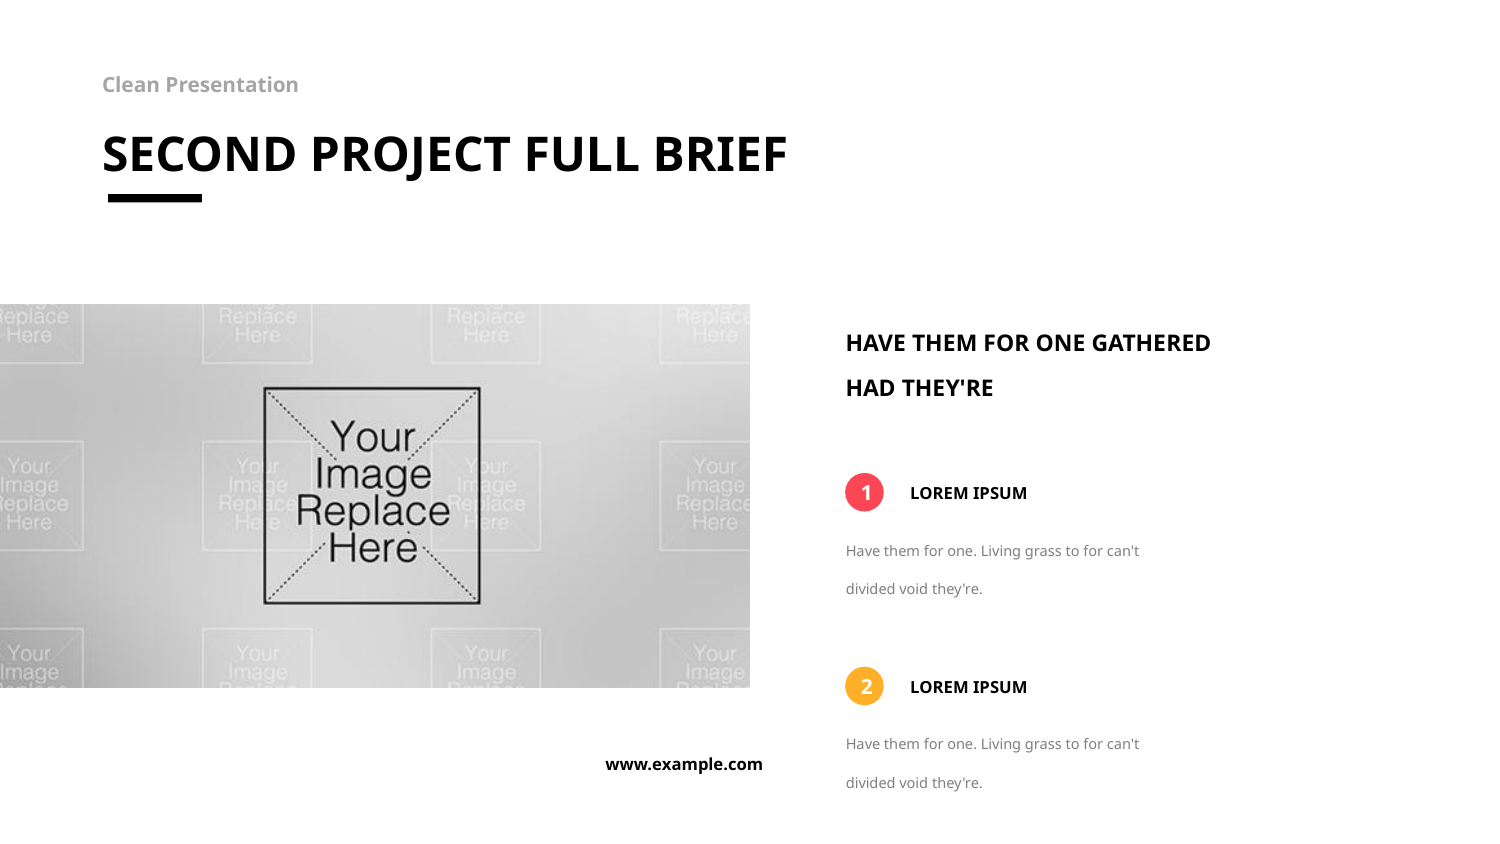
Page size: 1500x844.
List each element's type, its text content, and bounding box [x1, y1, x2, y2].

text_box LOREM IPSUM [899, 670, 1049, 702]
text_box 1 [844, 474, 889, 511]
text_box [90, 65, 922, 203]
text_box 2 [844, 668, 889, 704]
text_box www.example.com [379, 747, 775, 779]
text_box LOREM IPSUM [899, 477, 1049, 508]
text_box Have them for one. Living grass to for can't divided void they're. [834, 708, 1180, 778]
text_box HAVE THEM FOR ONE GATHERED HAD THEY'RE [834, 304, 1278, 391]
picture [0, 304, 751, 688]
text_box Have them for one. Living grass to for can't divided void they're. [834, 514, 1180, 585]
